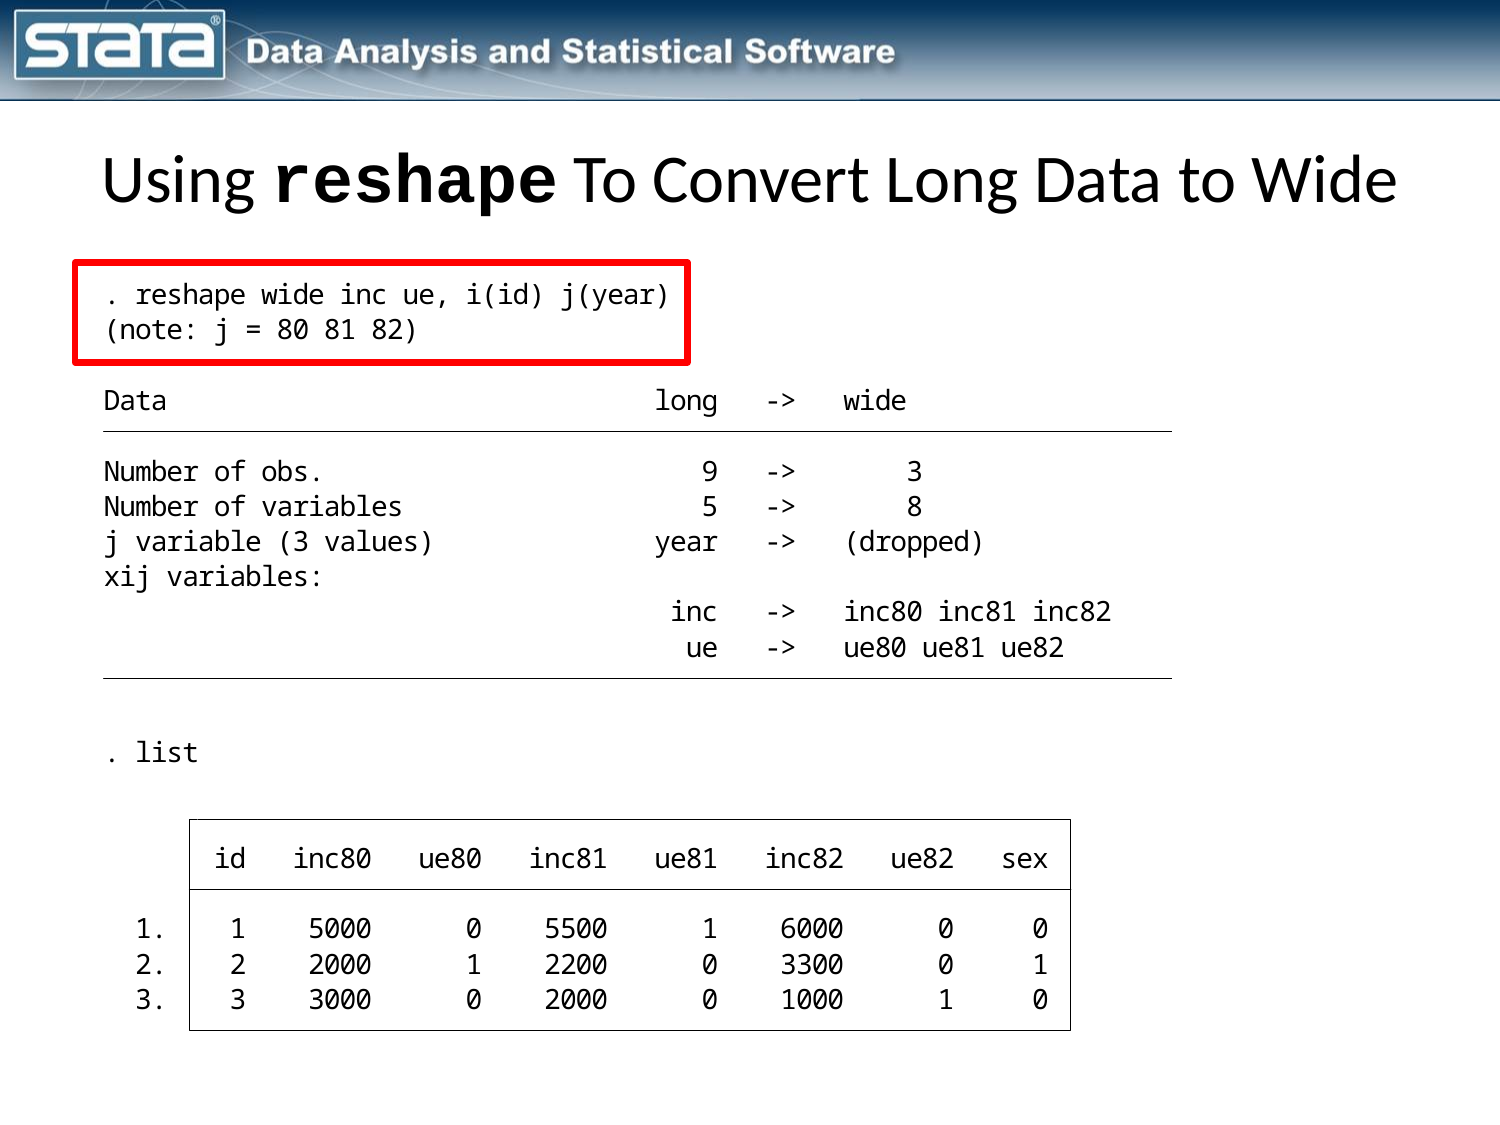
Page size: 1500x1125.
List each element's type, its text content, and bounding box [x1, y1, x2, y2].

title Using reshape To Convert Long Data to Wide [0, 99, 1500, 250]
text_box [73, 260, 689, 365]
picture [0, 0, 1500, 99]
picture [99, 274, 1172, 1051]
